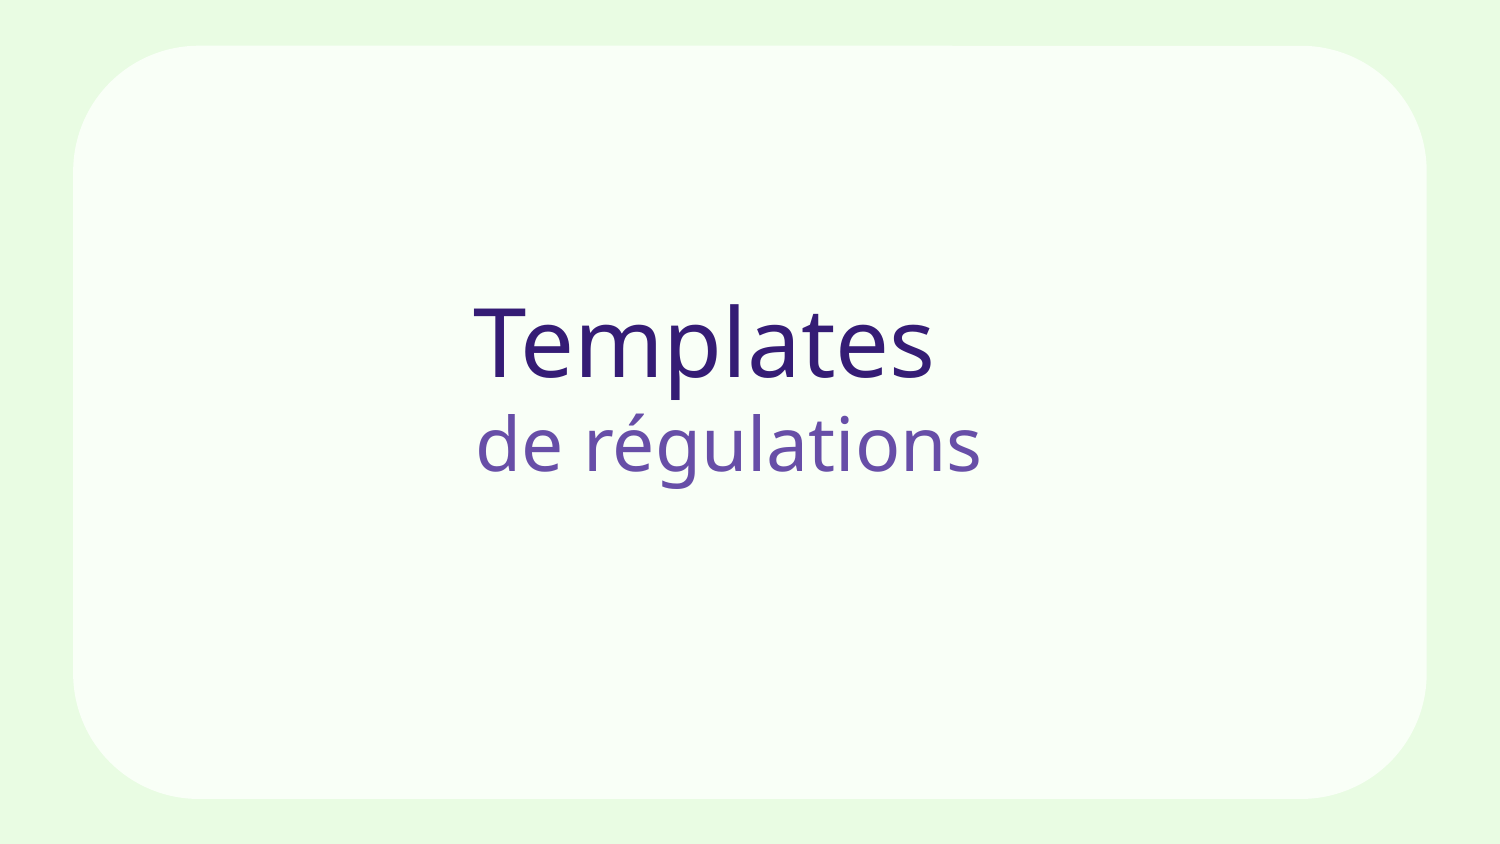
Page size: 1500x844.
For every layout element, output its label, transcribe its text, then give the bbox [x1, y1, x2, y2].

title Templates de régulations [240, 266, 1219, 666]
